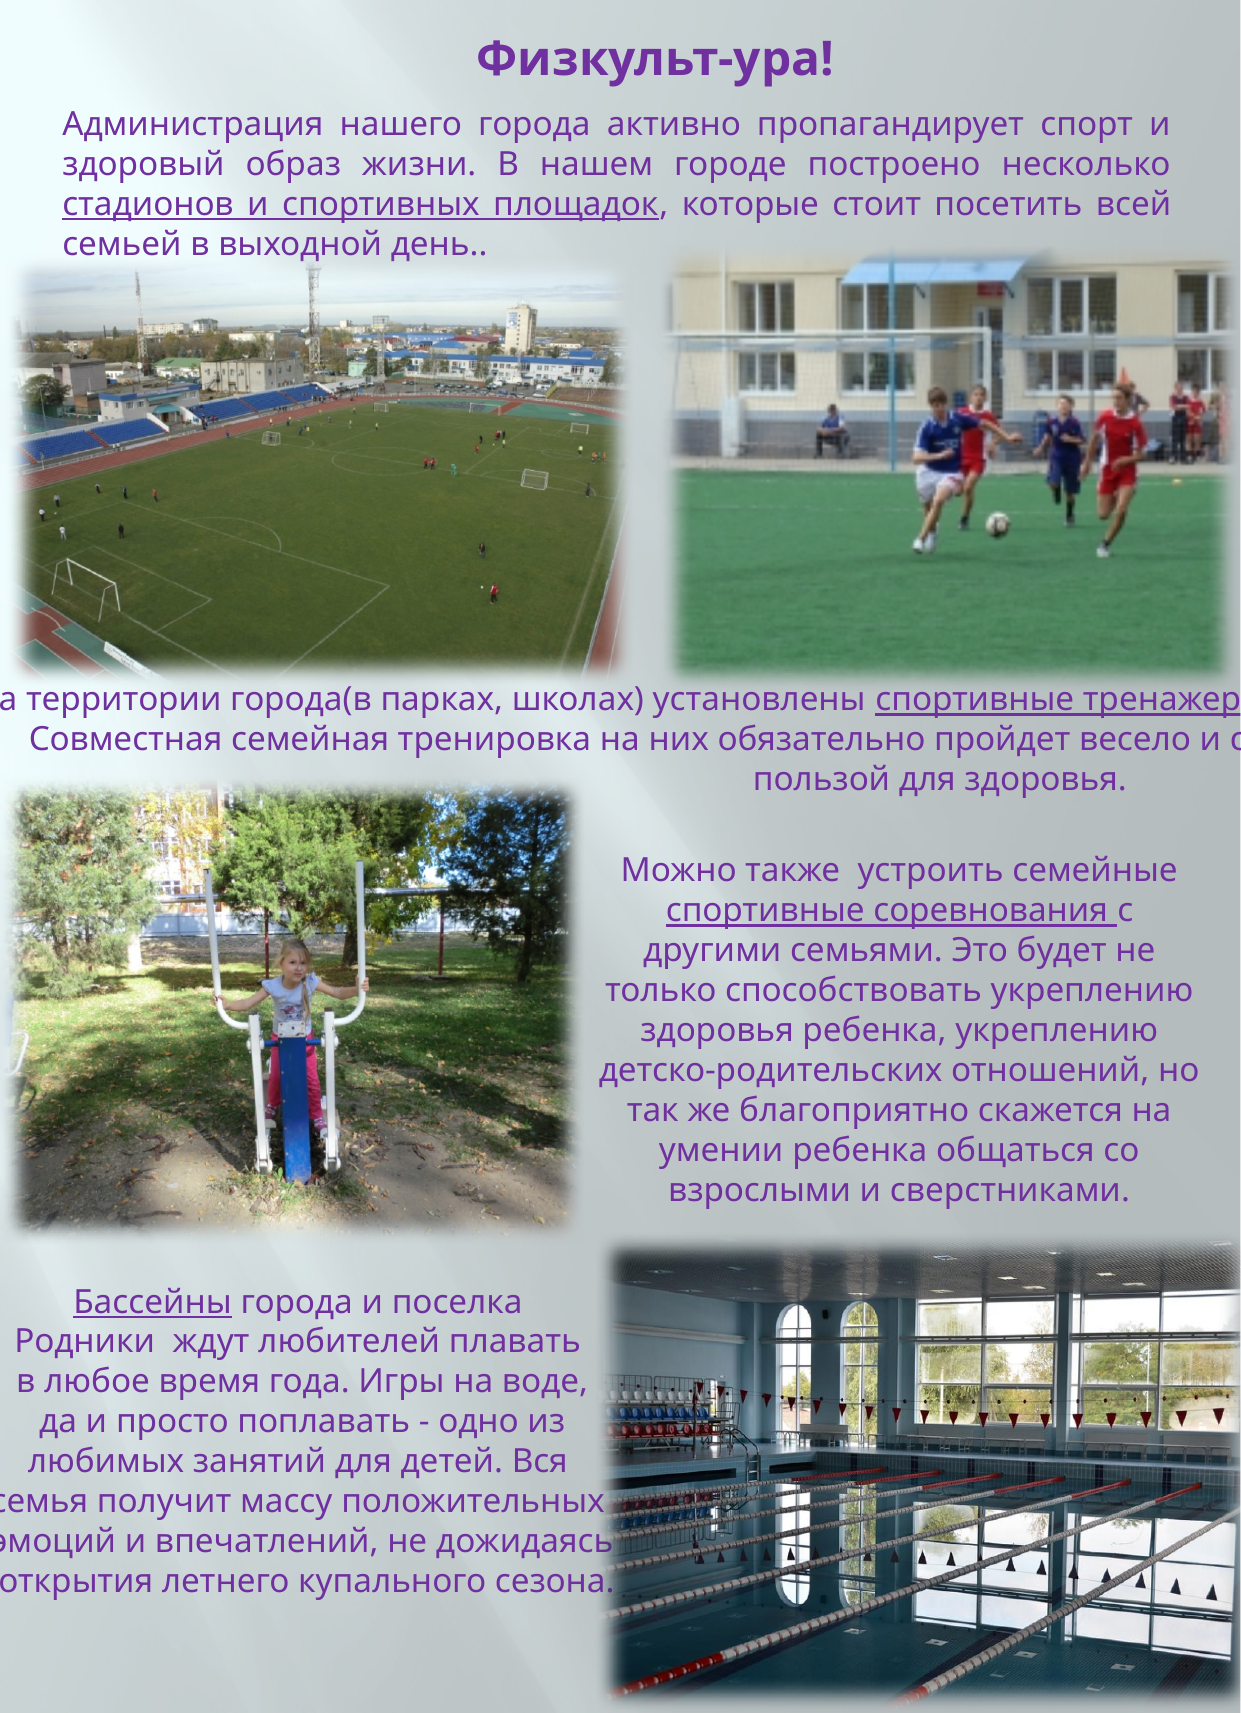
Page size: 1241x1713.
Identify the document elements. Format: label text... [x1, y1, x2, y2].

picture [594, 1230, 1241, 1713]
text_box Бассейны города и поселка Родники ждут любителей плавать в любое время года. Игры на воде, да и просто поплавать - одно из любимых занятий для детей. Вся семья получит массу положительных эмоций и впечатлений, не дожидаясь открытия летнего купального сезона. [0, 1271, 594, 1608]
picture [5, 253, 634, 687]
text_box На территории города(в парках, школах) установлены спортивные тренажеры. Совместная семейная тренировка на них обязательно пройдет весело и с пользой для здоровья. [0, 668, 1241, 806]
picture [658, 240, 1241, 692]
picture [0, 775, 586, 1245]
text_box Администрация нашего города активно пропагандирует спорт и здоровый образ жизни. В нашем городе построено несколько стадионов и спортивных площадок, которые стоит посетить всей семьей в выходной день.. [45, 93, 1190, 268]
text_box Физкульт-ура! [459, 18, 852, 93]
text_box Можно также устроить семейные спортивные соревнования с другими семьями. Это будет не только способствовать укреплению здоровья ребенка, укреплению детско-родительских отношений, но так же благоприятно скажется на умении ребенка общаться со взрослыми и сверстниками. [629, 839, 1218, 1217]
